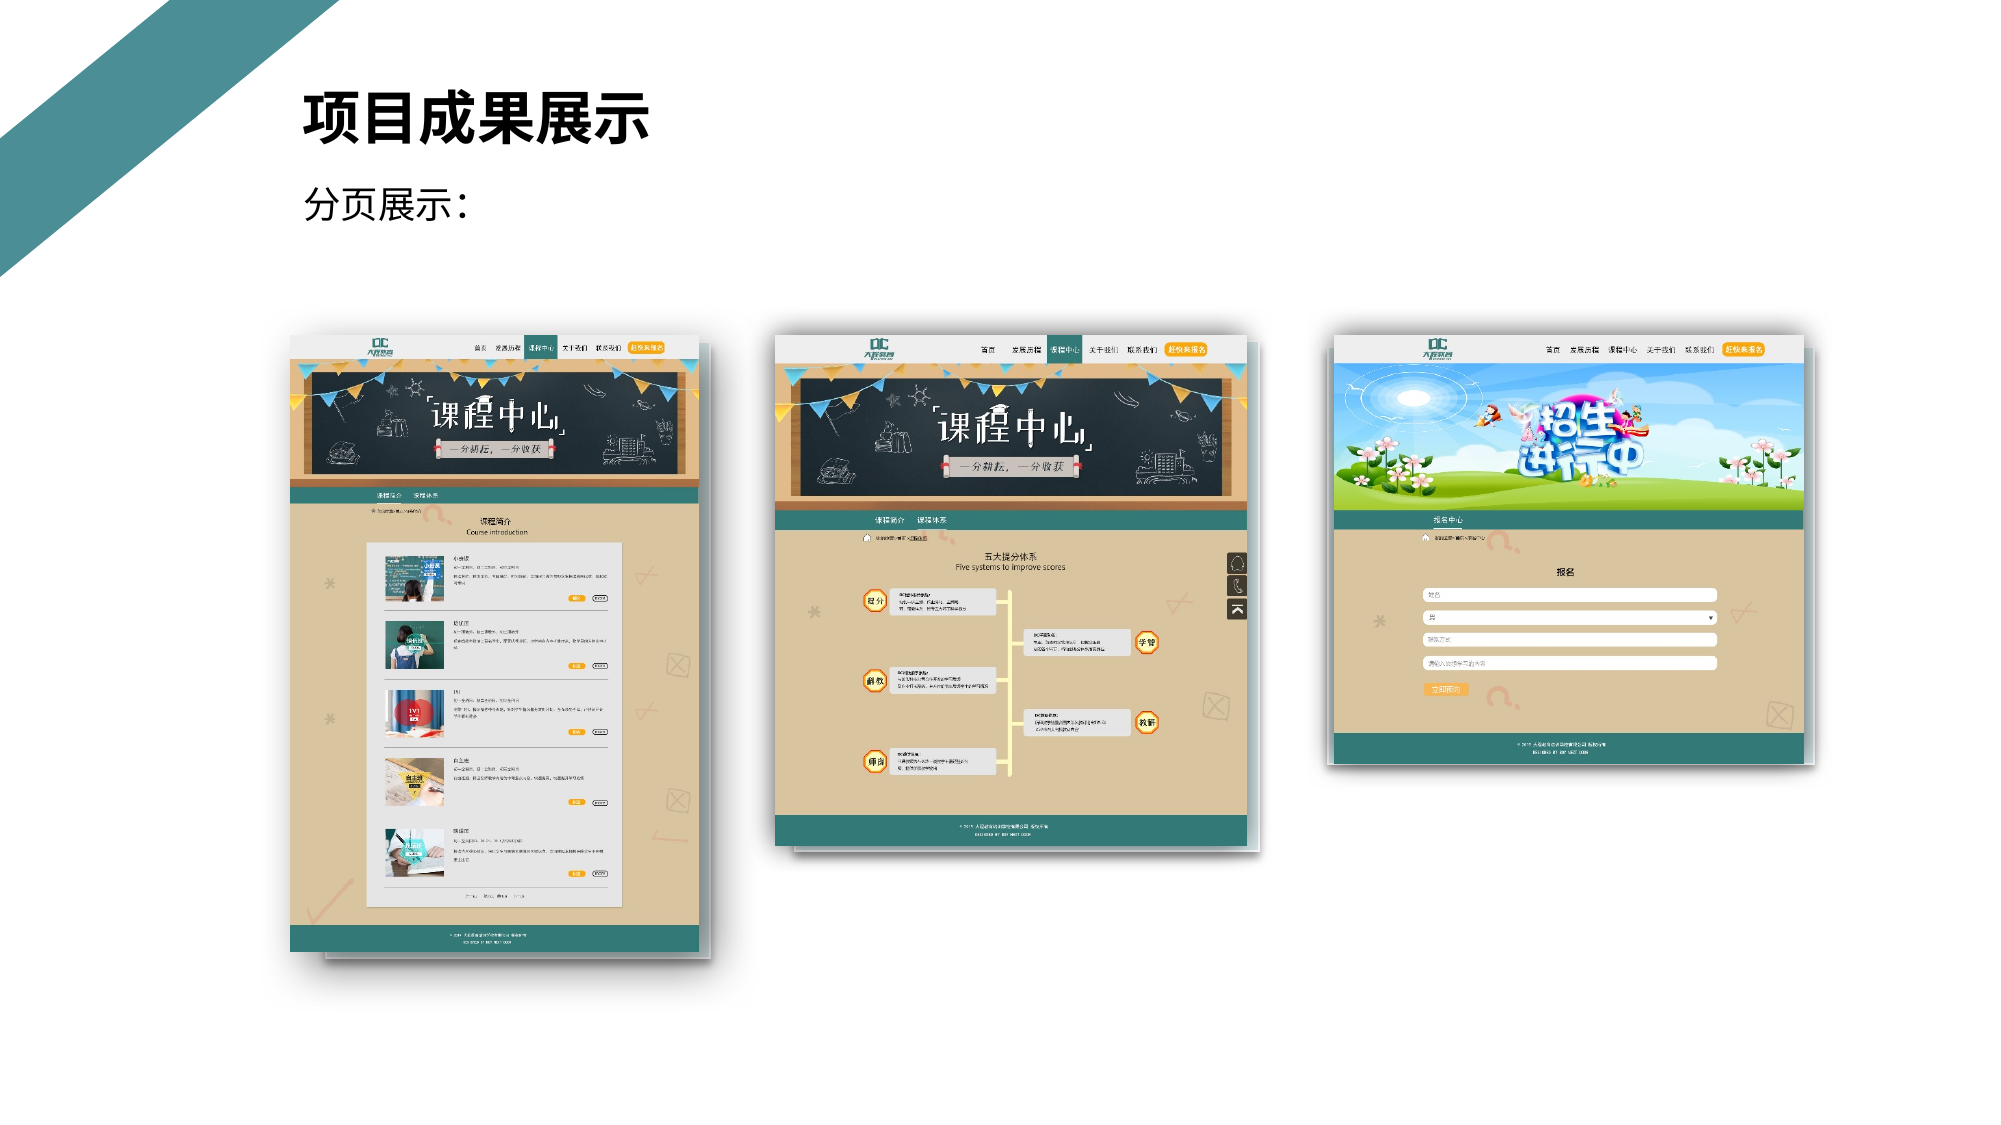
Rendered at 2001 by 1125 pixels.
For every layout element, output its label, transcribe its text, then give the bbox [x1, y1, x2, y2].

picture [290, 335, 699, 952]
text_box 项目成果展示 [287, 73, 667, 159]
picture [775, 335, 1247, 846]
picture [1334, 335, 1804, 764]
text_box 分页展示： [288, 173, 506, 233]
